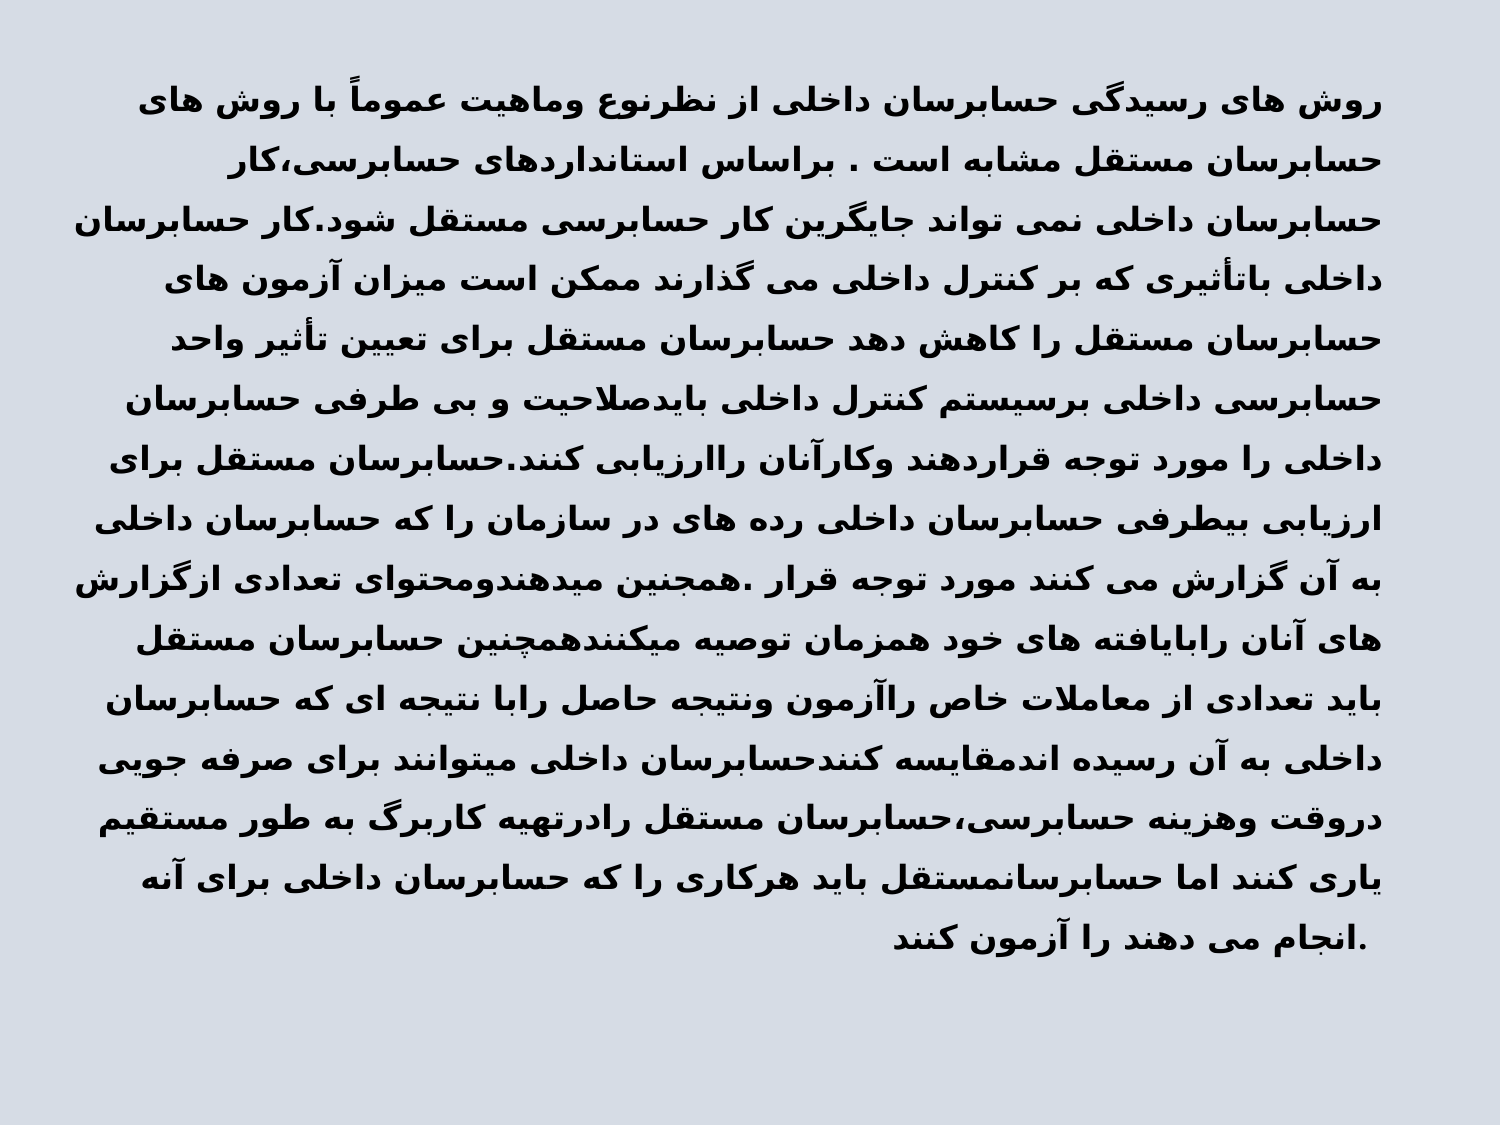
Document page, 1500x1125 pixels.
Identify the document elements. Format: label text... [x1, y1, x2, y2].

title روش های رسیدگی حسابرسان داخلی از نظرنوع وماهیت عموماً با روش های حسابرسان مستقل مشابه است . براساس استانداردهای حسابرسی،کار حسابرسان داخلی نمی تواند جایگرین کار حسابرسی مستقل شود.کار حسابرسان داخلی باتأثیری که بر کنترل داخلی می گذارند ممکن است میزان آزمون های حسابرسان مستقل را کاهش دهد حسابرسان مستقل برای تعیین تأثیر واحد حسابرسی داخلی برسیستم کنترل داخلی بایدصلاحیت و بی طرفی حسابرسان داخلی را مورد توجه قراردهند وکارآنان راارزیابی کنند.حسابرسان مستقل برای ارزیابی بیطرفی حسابرسان داخلی رده های در سازمان را که حسابرسان داخلی به آن گزارش می کنند مورد توجه قرار .همجنین میدهندومحتوای تعدادی ازگزارش های آنان رابایافته های خود همزمان توصیه میکنندهمچنین حسابرسان مستقل باید تعدادی از معاملات خاص راآزمون ونتیجه حاصل رابا نتیجه ای که حسابرسان داخلی به آن رسیده اندمقایسه کنندحسابرسان داخلی میتوانند برای صرفه جویی دروقت وهزینه حسابرسی،حسابرسان مستقل رادرتهیه کاربرگ به طور مستقیم یاری کنند اما حسابرسانمستقل باید هرکاری را که حسابرسان داخلی برای آنه انجام می دهند را آزمون کنند. [53, 125, 1400, 799]
